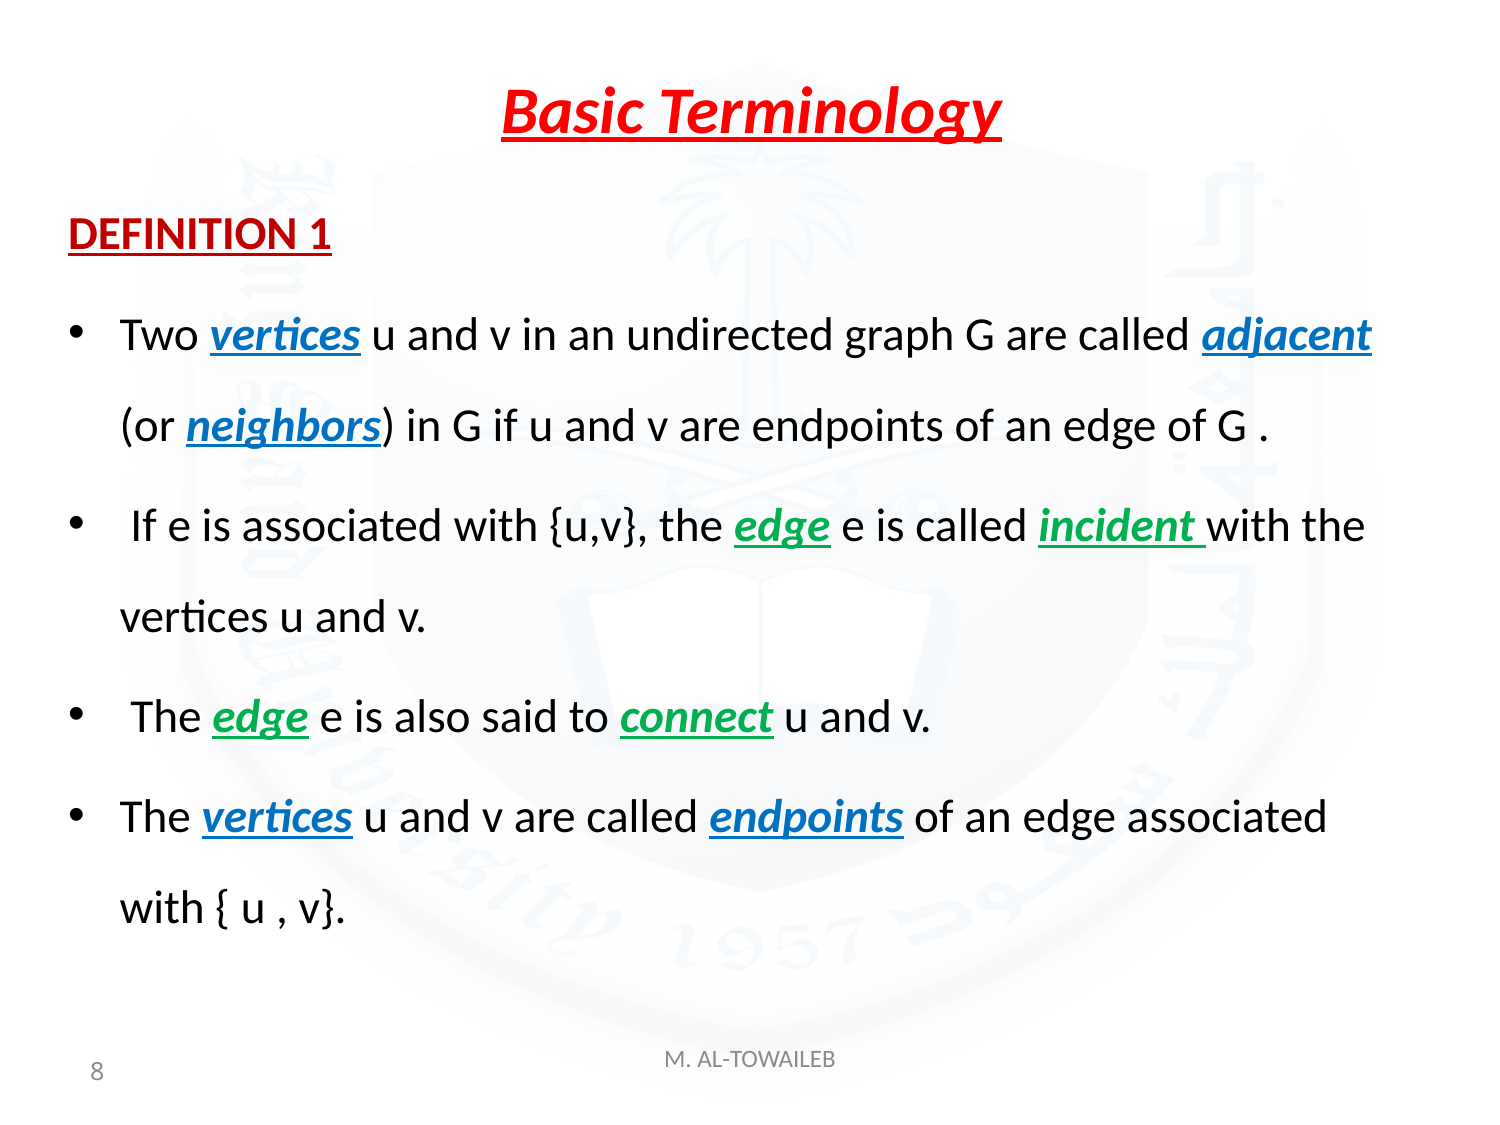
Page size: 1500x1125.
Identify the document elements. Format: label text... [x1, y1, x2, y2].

footer M. AL-TOWAILEB [512, 1042, 988, 1103]
title Basic Terminology [76, 30, 1427, 183]
list DEFINITION 1 Two vertices u and v in an undirected graph G are called adjacent (or neighbors) in G if u and v are endpoints of an edge of G . If e is associated with {u,v}, the edge e is called incident with the vertices u and v. The edge e is also said to connect u and v. The vertices u and v are called endpoints of an edge associated with { u , v}. [53, 160, 1404, 1024]
slide_number 8 [75, 1042, 425, 1103]
